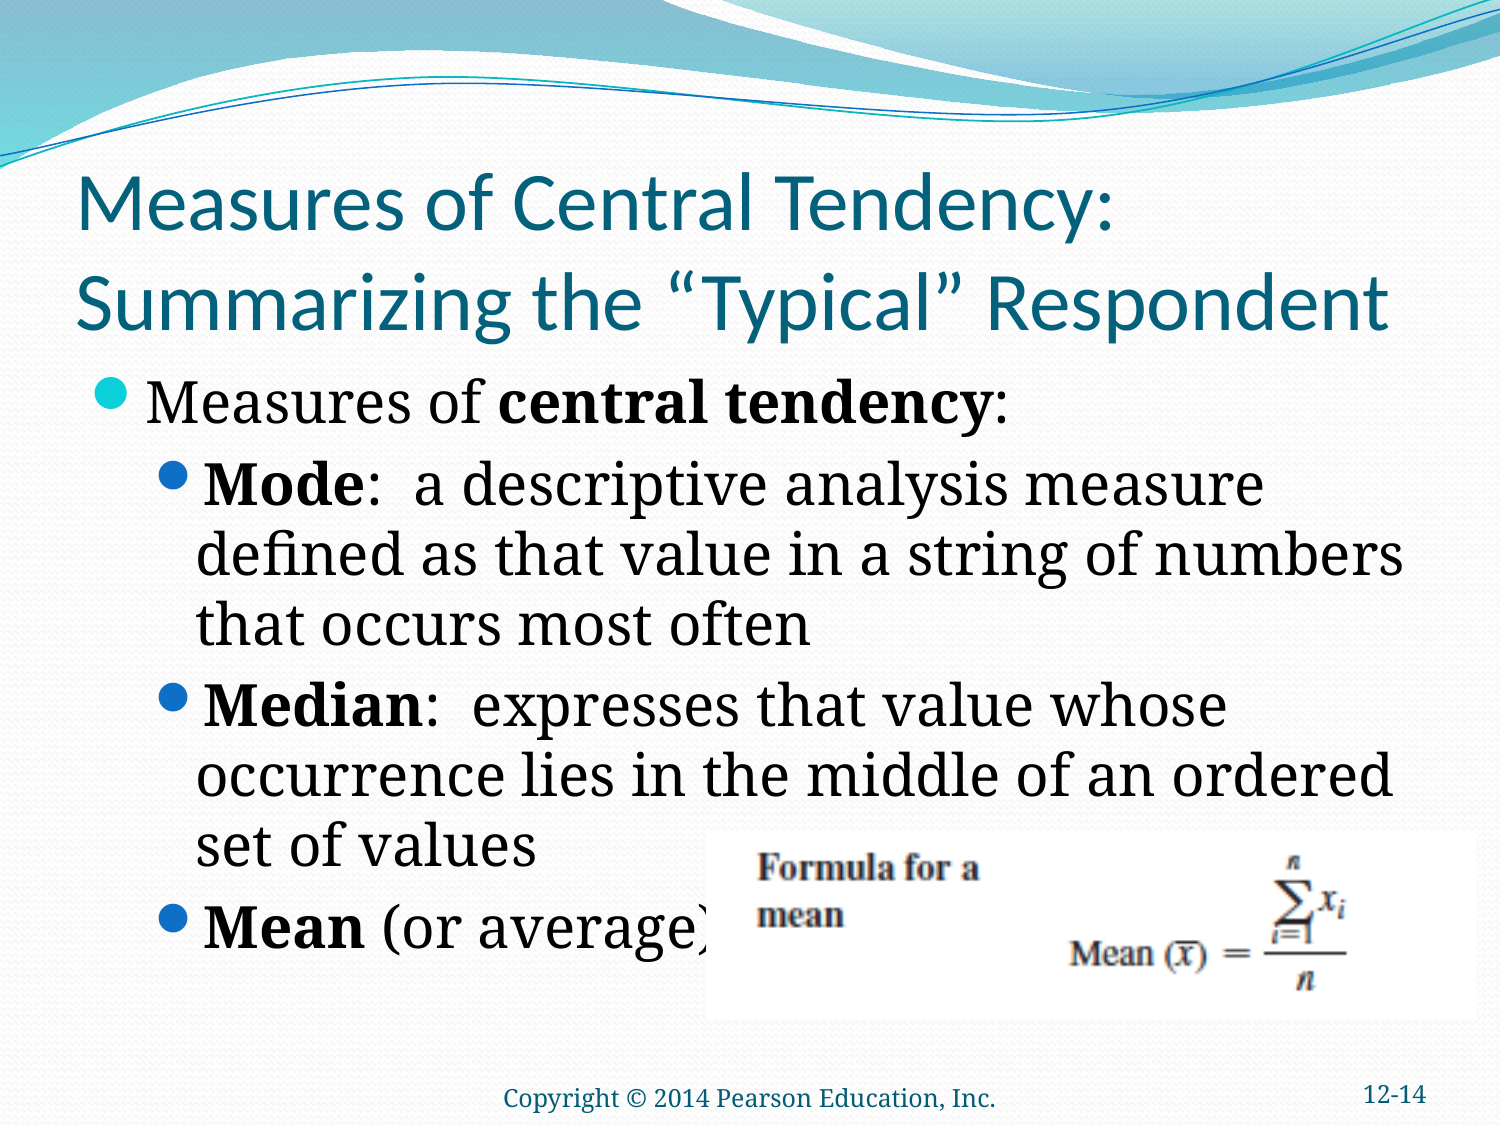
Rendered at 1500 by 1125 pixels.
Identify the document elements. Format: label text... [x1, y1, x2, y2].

title Measures of Central Tendency: Summarizing the “Typical” Respondent [74, 159, 1426, 348]
picture [705, 831, 1477, 1020]
list Measures of central tendency: Mode: a descriptive analysis measure defined as that value in a string of numbers that occurs most often Median: expresses that value whose occurrence lies in the middle of an ordered set of values Mean (or average): [74, 357, 1426, 1079]
